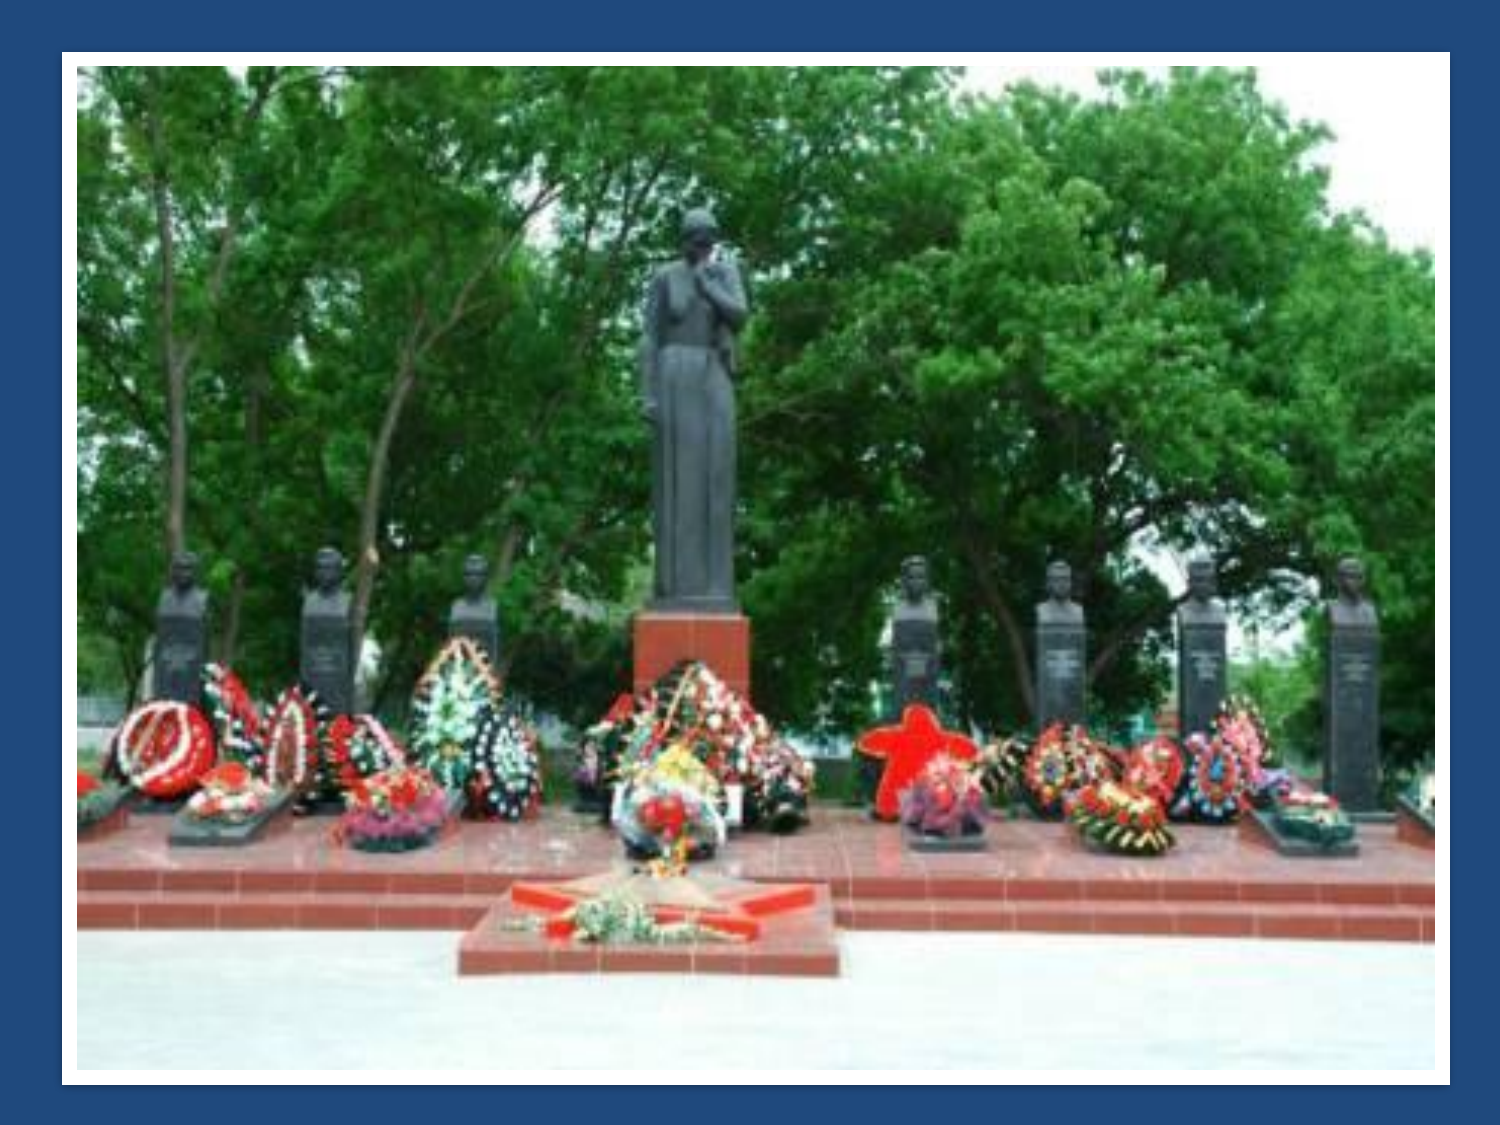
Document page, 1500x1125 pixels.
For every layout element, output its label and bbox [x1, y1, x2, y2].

picture [76, 66, 1436, 1071]
